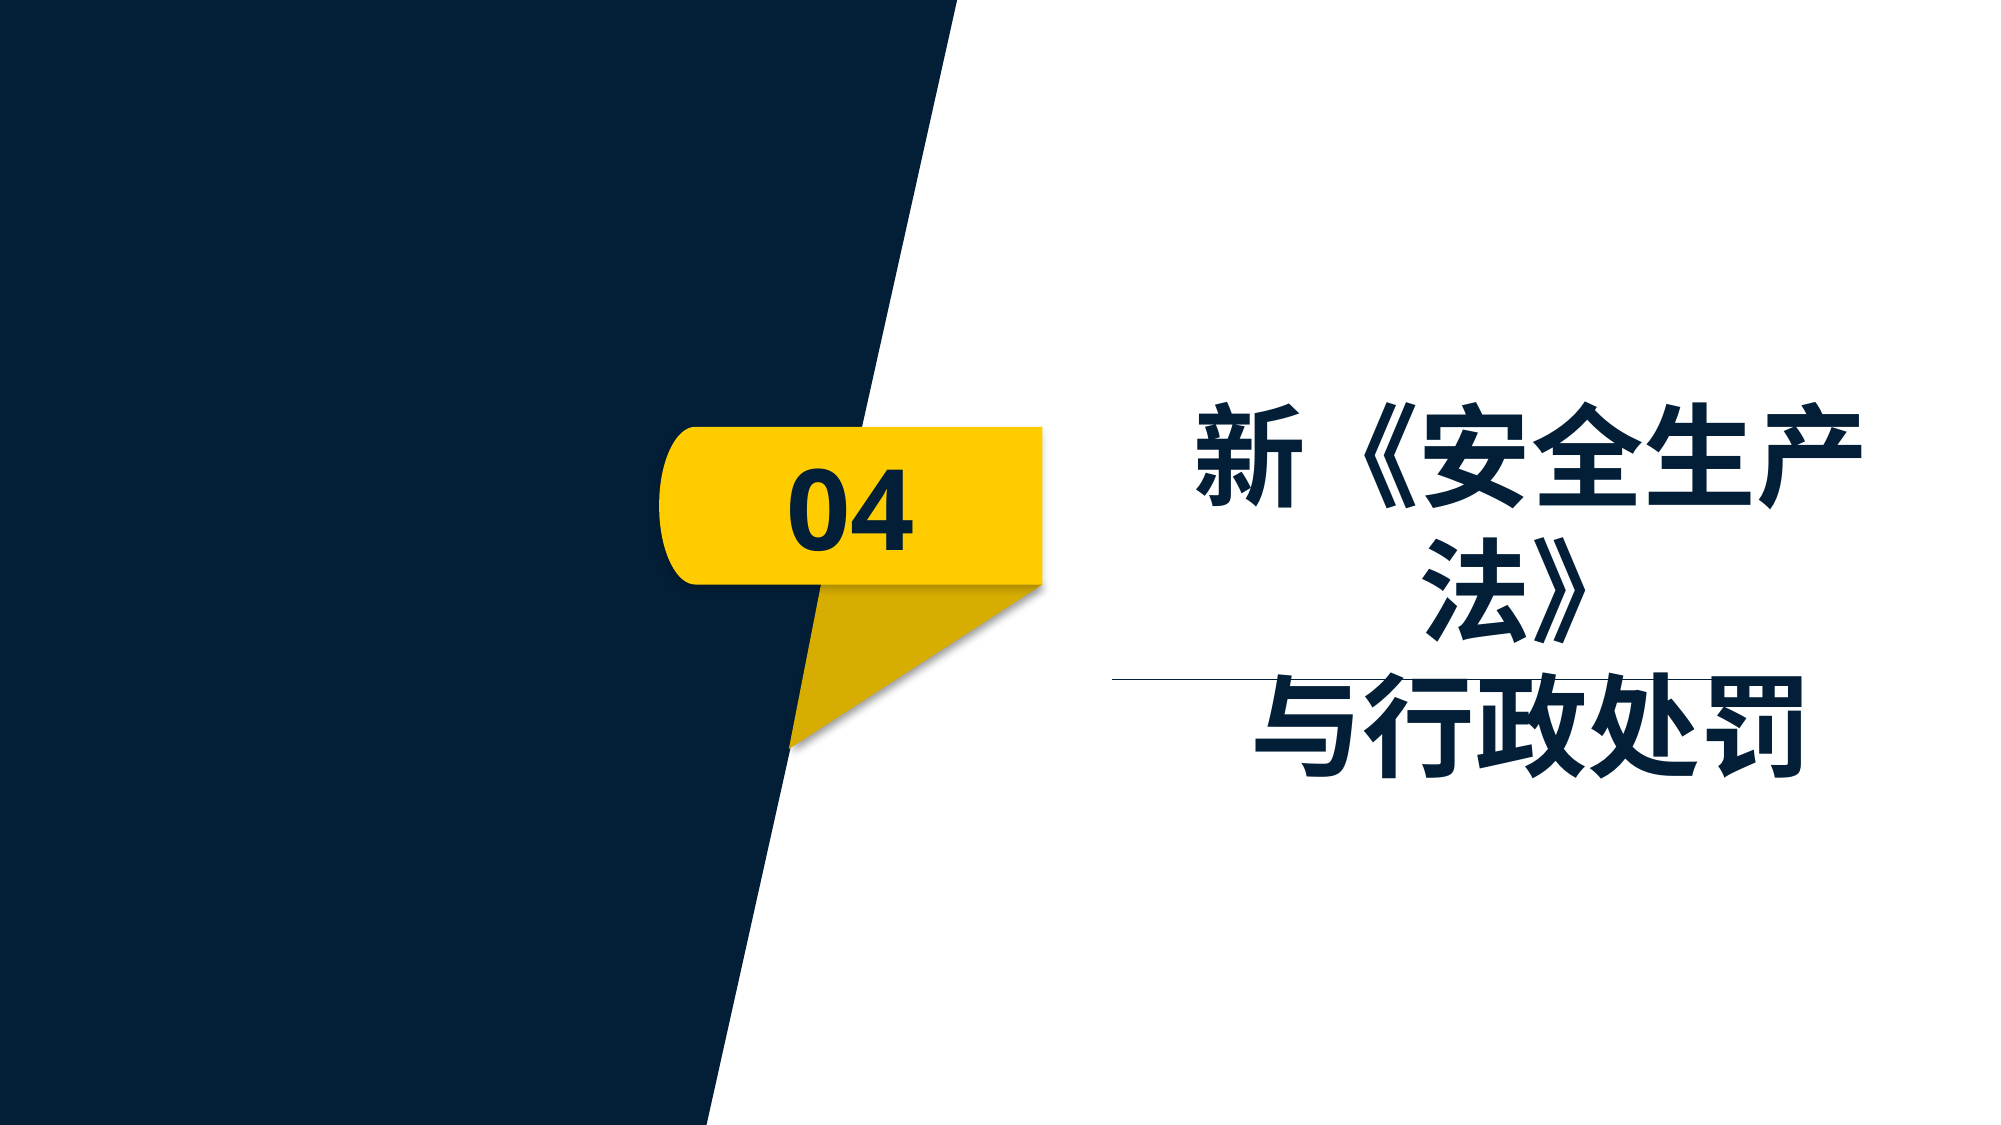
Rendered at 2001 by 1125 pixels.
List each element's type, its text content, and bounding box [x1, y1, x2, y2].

text_box 新《安全生产法》 与行政处罚 [1099, 379, 1964, 799]
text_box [659, 426, 1043, 680]
text_box [0, 0, 959, 1125]
